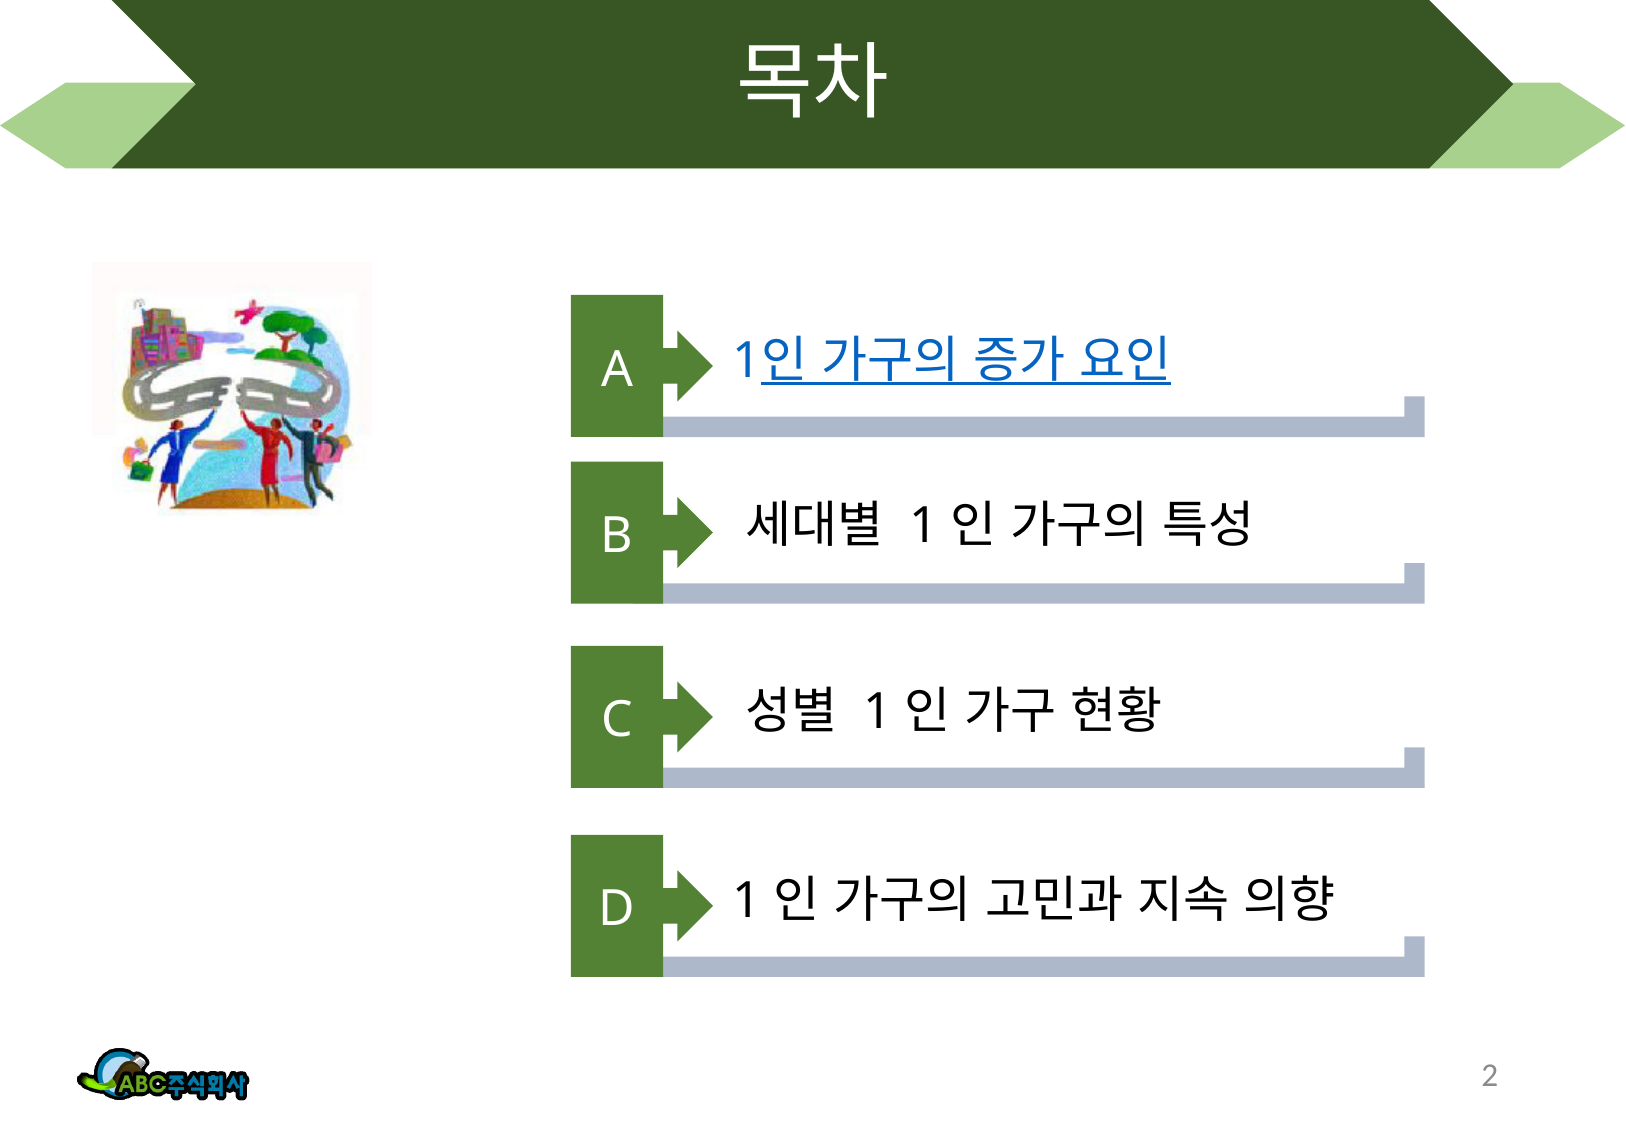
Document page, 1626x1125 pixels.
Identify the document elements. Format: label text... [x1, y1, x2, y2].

text_box D [569, 833, 705, 978]
text_box A [569, 293, 705, 438]
text_box 1인 가구의 증가 요인 [705, 320, 1425, 408]
picture [69, 1042, 254, 1104]
text_box B [569, 460, 705, 605]
text_box C [569, 644, 705, 789]
text_box 세대별 1인 가구의 특성 [705, 485, 1425, 561]
slide_number 2 [1147, 1042, 1514, 1103]
title 목차 [0, 0, 1625, 169]
text_box [665, 562, 1426, 605]
text_box 1인 가구의 고민과 지속 의향 [705, 860, 1425, 936]
text_box [665, 746, 1426, 789]
text_box [665, 395, 1426, 438]
text_box [665, 935, 1426, 978]
text_box 성별 1인 가구 현황 [705, 671, 1425, 747]
picture [92, 262, 373, 517]
